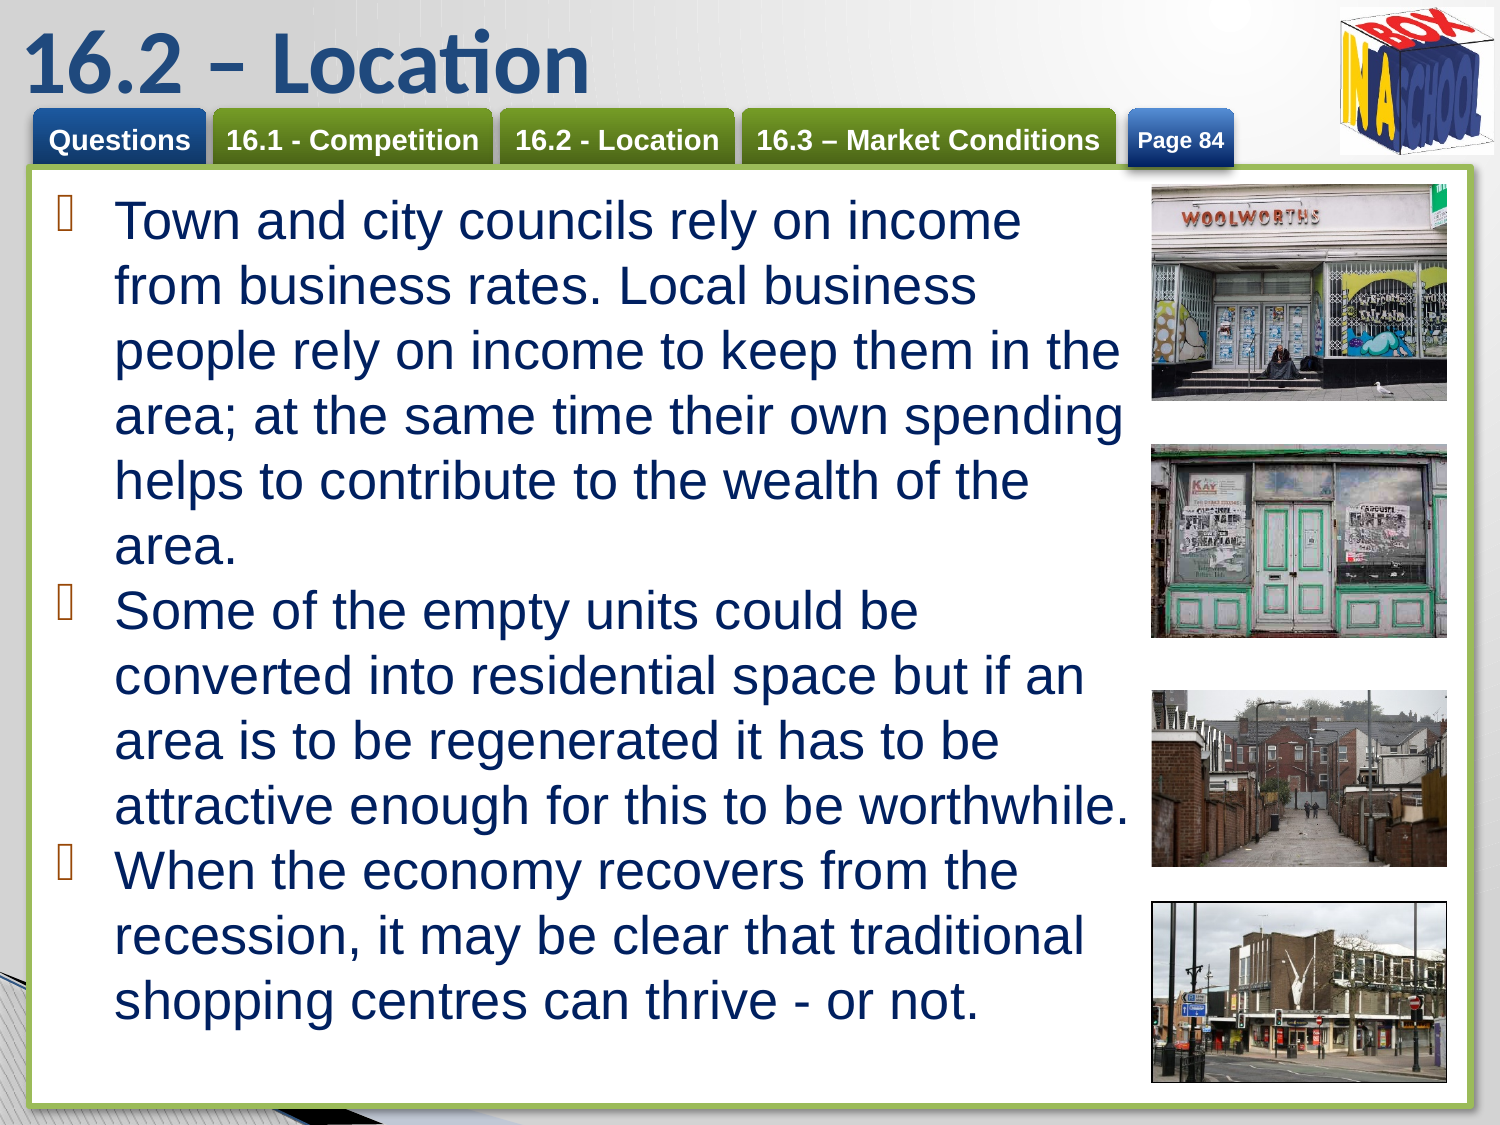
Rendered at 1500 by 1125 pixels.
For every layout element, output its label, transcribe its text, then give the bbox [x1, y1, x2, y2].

text_box Page 84 [1127, 108, 1235, 168]
picture [1340, 7, 1495, 155]
picture [1151, 690, 1448, 867]
picture [281, 1114, 303, 1125]
title 16.2 – Location [5, 11, 1270, 102]
picture [1151, 184, 1448, 401]
picture [1151, 901, 1448, 1083]
text_box Town and city councils rely on income from business rates. Local business people rely on income to keep them in the area; at the same time their own spending helps to contribute to the wealth of the area. Some of the empty units could be converted into residential space but if an area is to be regenerated it has to be attractive enough for this to be worthwhile. When the economy recovers from the recession, it may be clear that traditional shopping centres can thrive - or not. [41, 178, 1152, 1038]
picture [1151, 444, 1448, 639]
